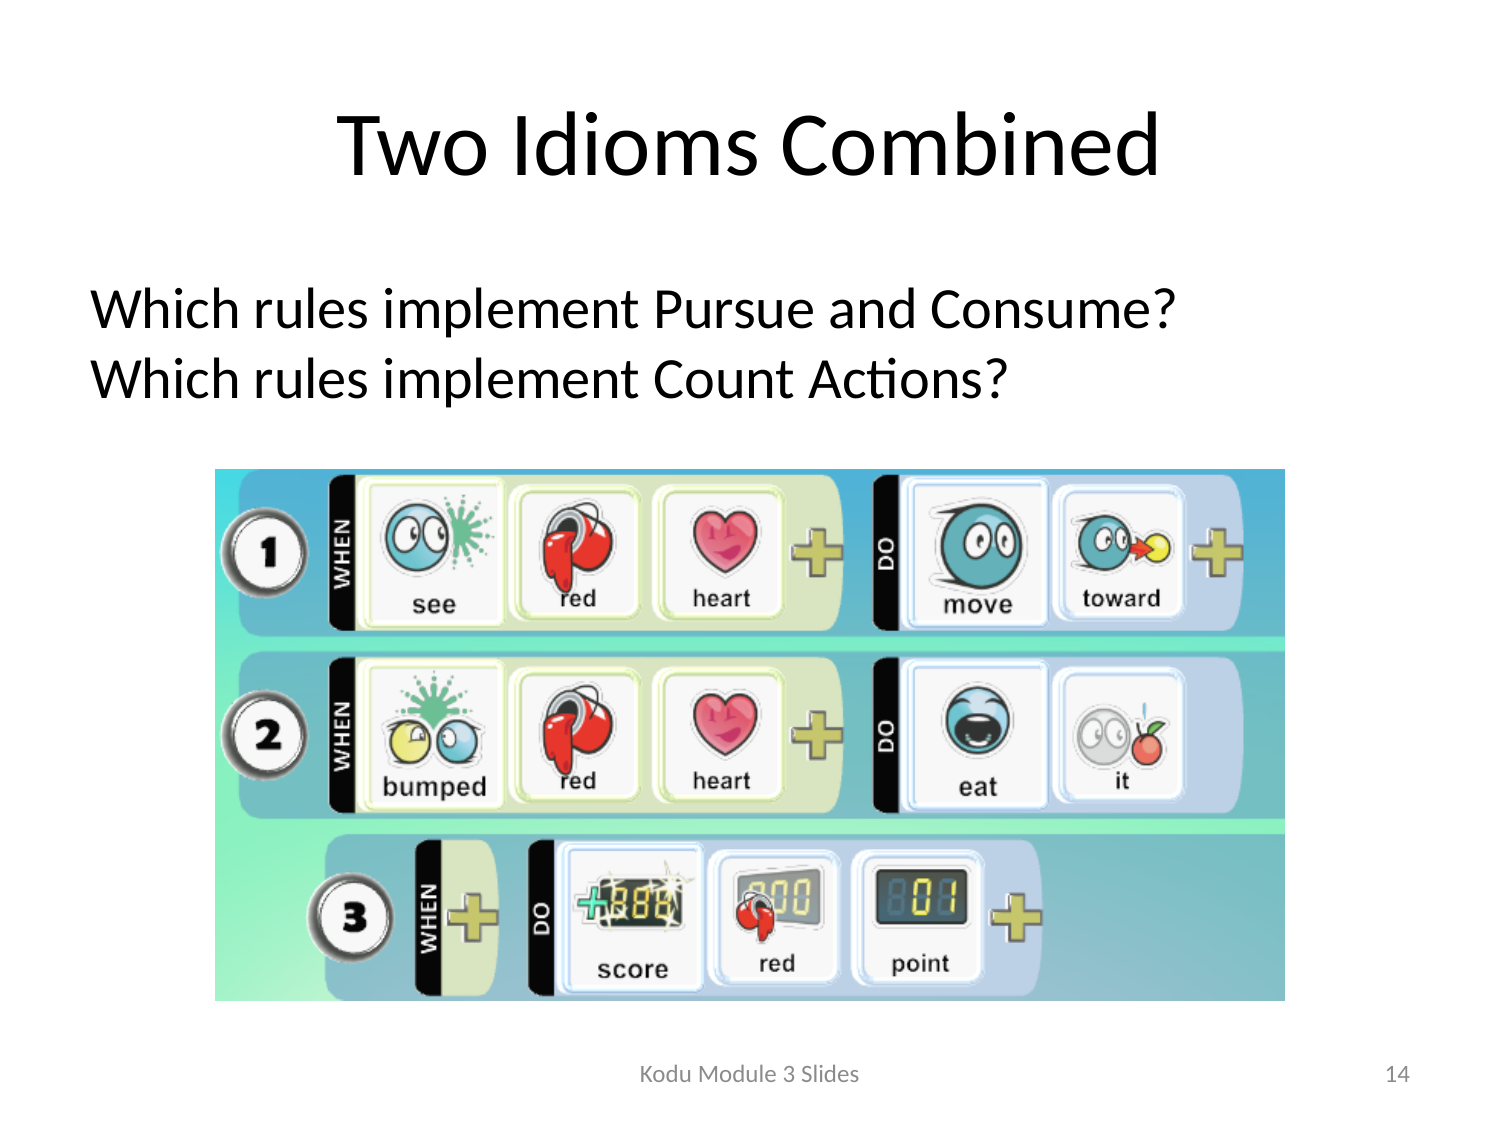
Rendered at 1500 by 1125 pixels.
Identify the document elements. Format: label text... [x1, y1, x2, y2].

list Which rules implement Pursue and Consume? Which rules implement Count Actions? [75, 262, 1425, 1005]
slide_number 14 [1074, 1042, 1425, 1103]
title Two Idioms Combined [75, 45, 1425, 233]
picture [215, 469, 1285, 1002]
footer Kodu Module 3 Slides [512, 1042, 988, 1103]
